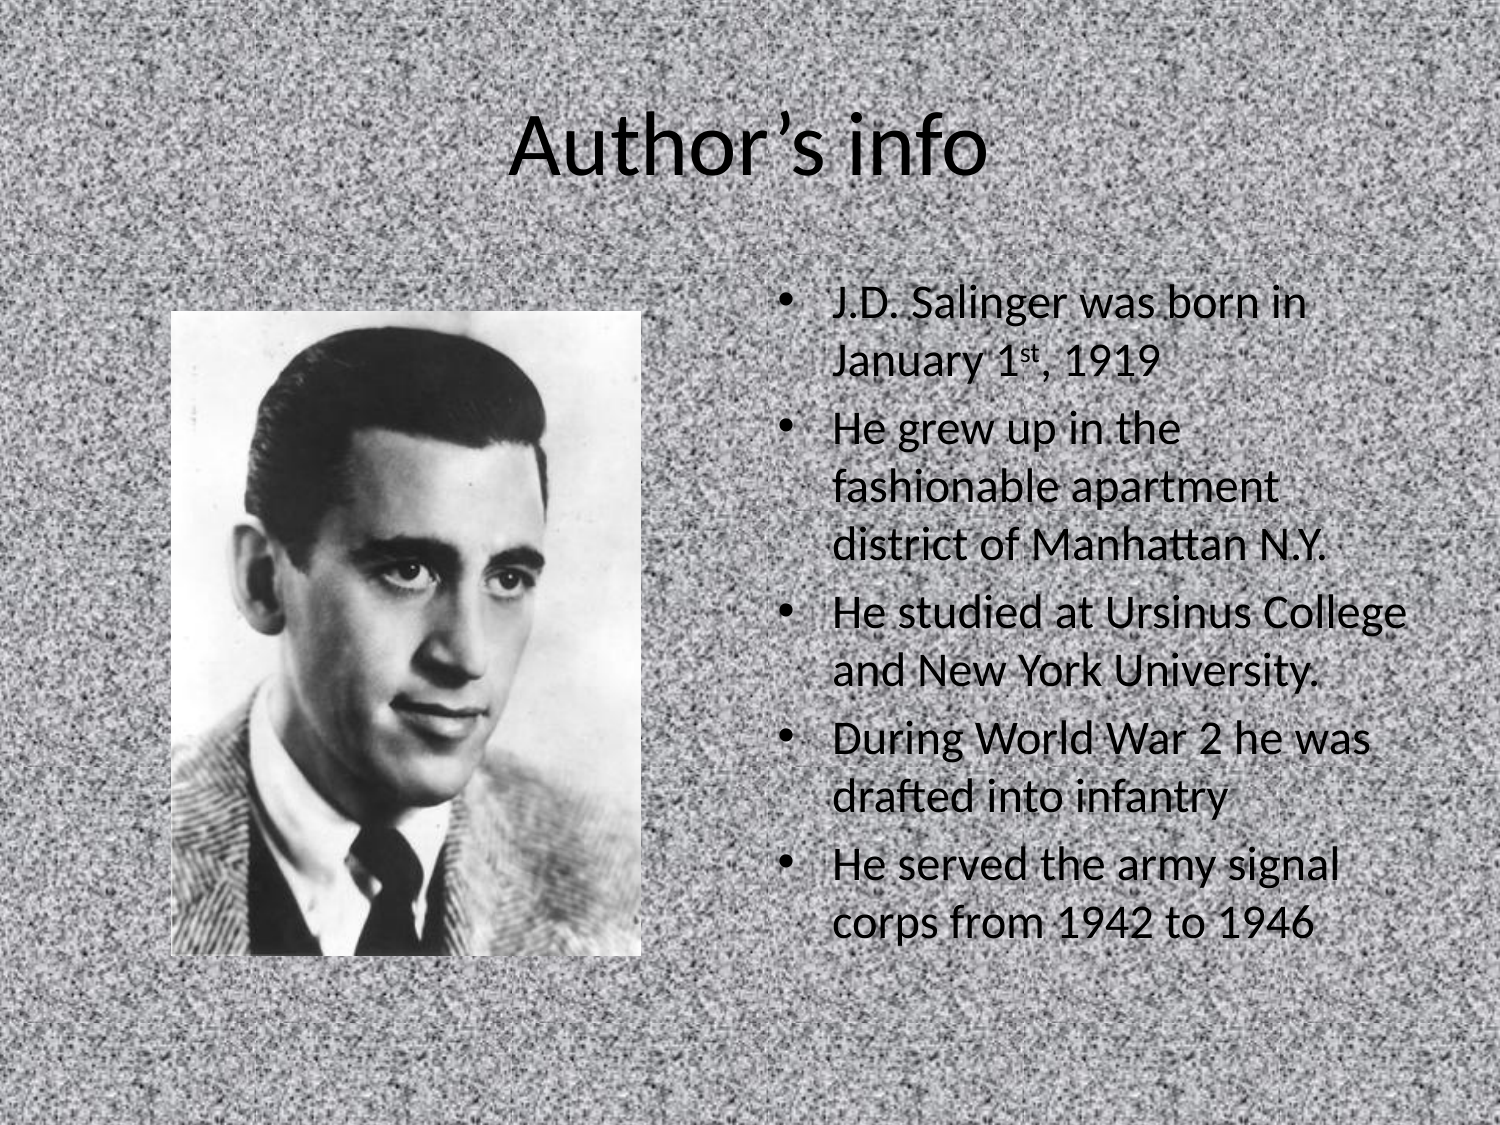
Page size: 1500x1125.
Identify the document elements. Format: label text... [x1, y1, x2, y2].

title Author’s info [74, 44, 1426, 233]
picture [0, 0, 1500, 1125]
list J.D. Salinger was born in January 1st, 1919 He grew up in the fashionable apartment district of Manhattan N.Y. He studied at Ursinus College and New York University. During World War 2 he was drafted into infantry He served the army signal corps from 1942 to 1946 [762, 262, 1426, 1006]
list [171, 311, 641, 956]
